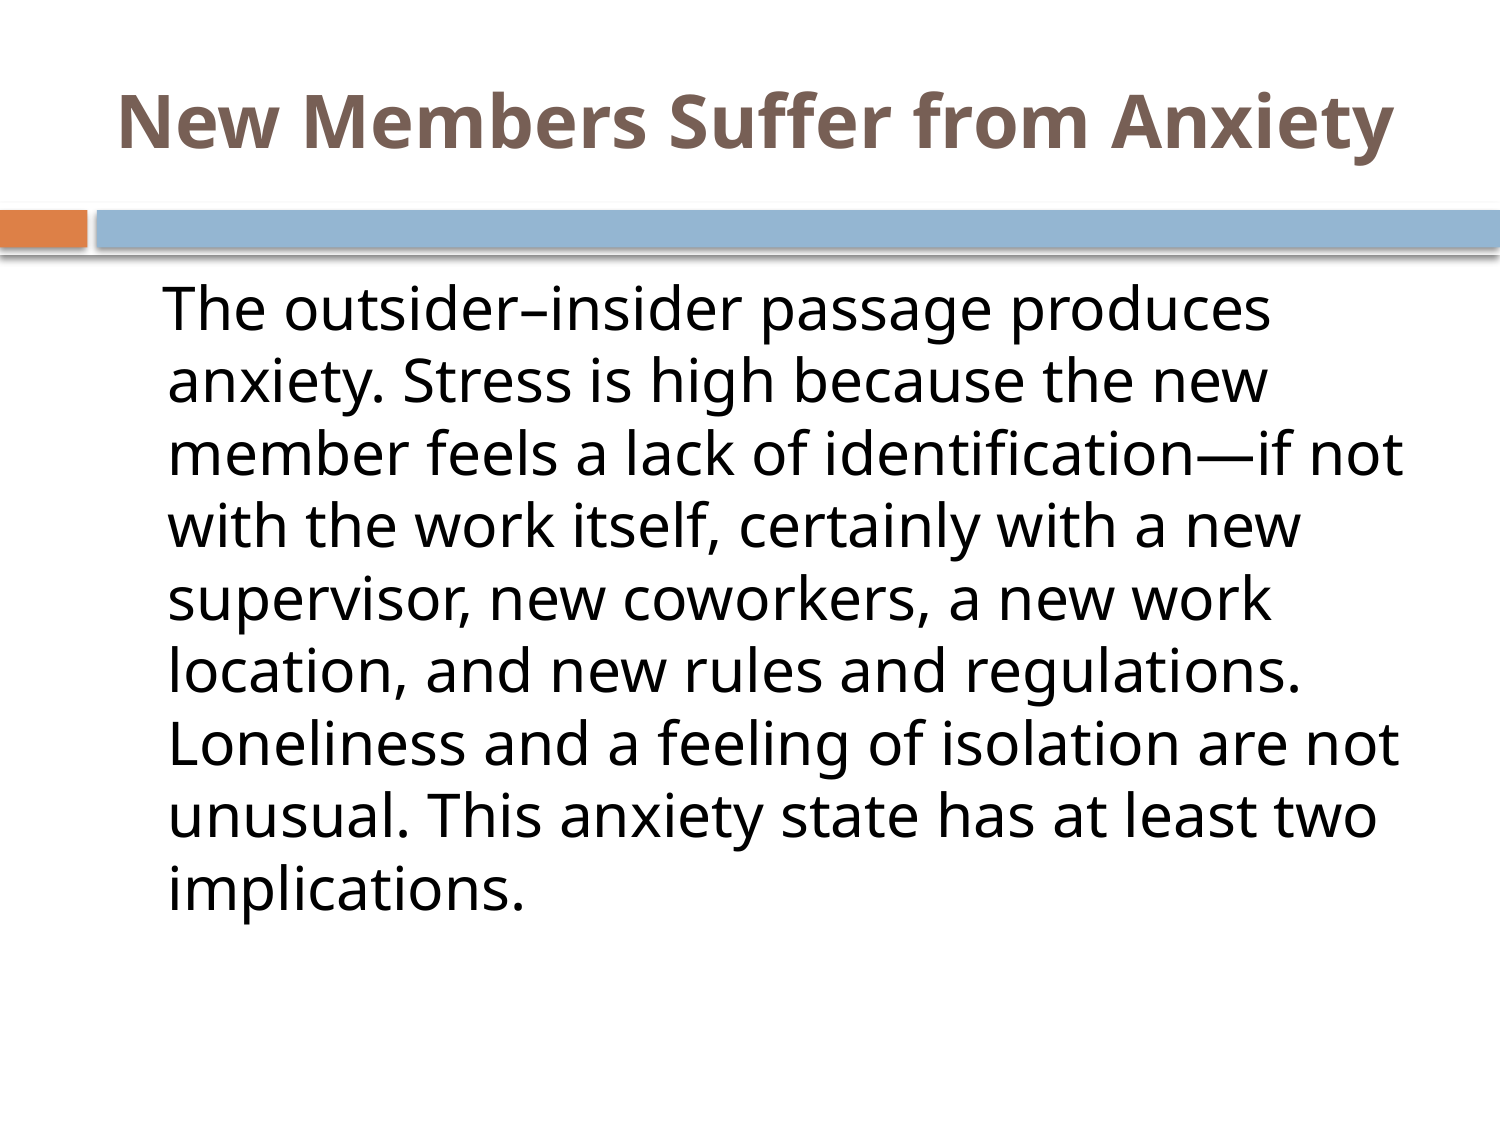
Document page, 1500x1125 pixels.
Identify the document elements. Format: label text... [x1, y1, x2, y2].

title New Members Suffer from Anxiety [100, 37, 1438, 200]
list The outsider–insider passage produces anxiety. Stress is high because the new member feels a lack of identification—if not with the work itself, certainly with a new supervisor, new coworkers, a new work location, and new rules and regulations. Loneliness and a feeling of isolation are not unusual. This anxiety state has at least two implications. [100, 262, 1438, 1000]
